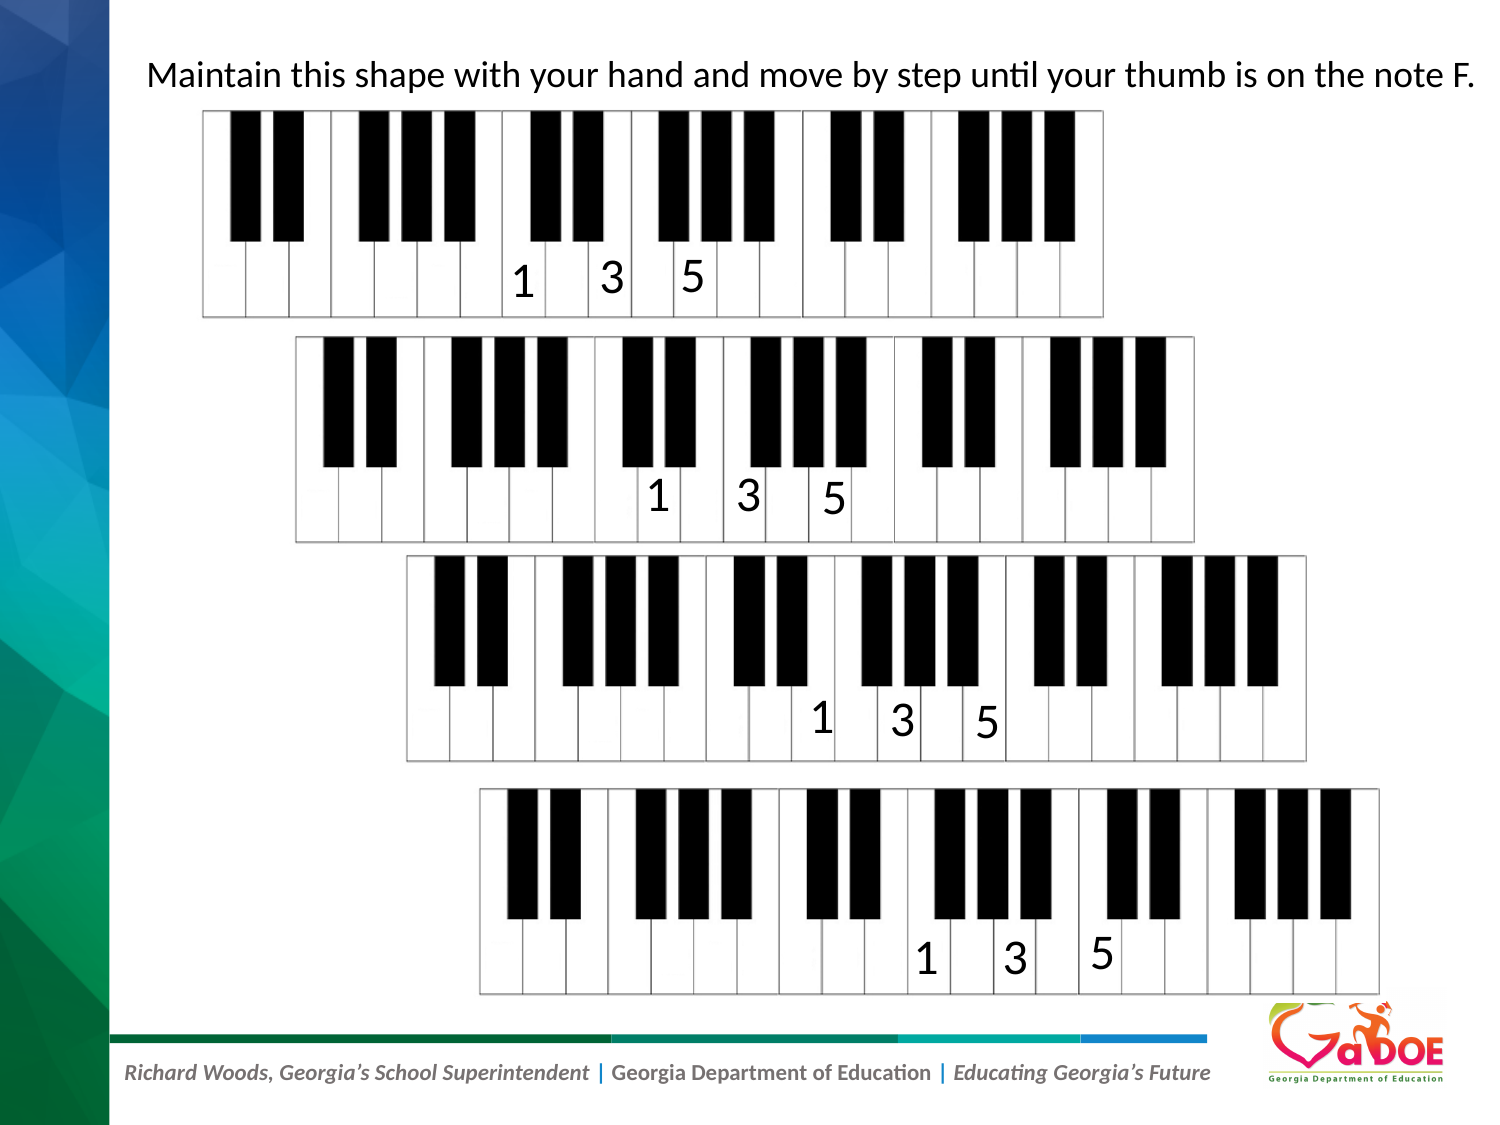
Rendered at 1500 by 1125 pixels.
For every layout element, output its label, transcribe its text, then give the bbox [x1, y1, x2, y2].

picture [0, 0, 110, 1125]
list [196, 107, 1110, 326]
picture [400, 552, 1313, 770]
picture [473, 785, 1447, 1089]
text_box Maintain this shape with your hand and move by step until your thumb is on the note F. [131, 42, 1493, 103]
picture [289, 333, 1201, 551]
